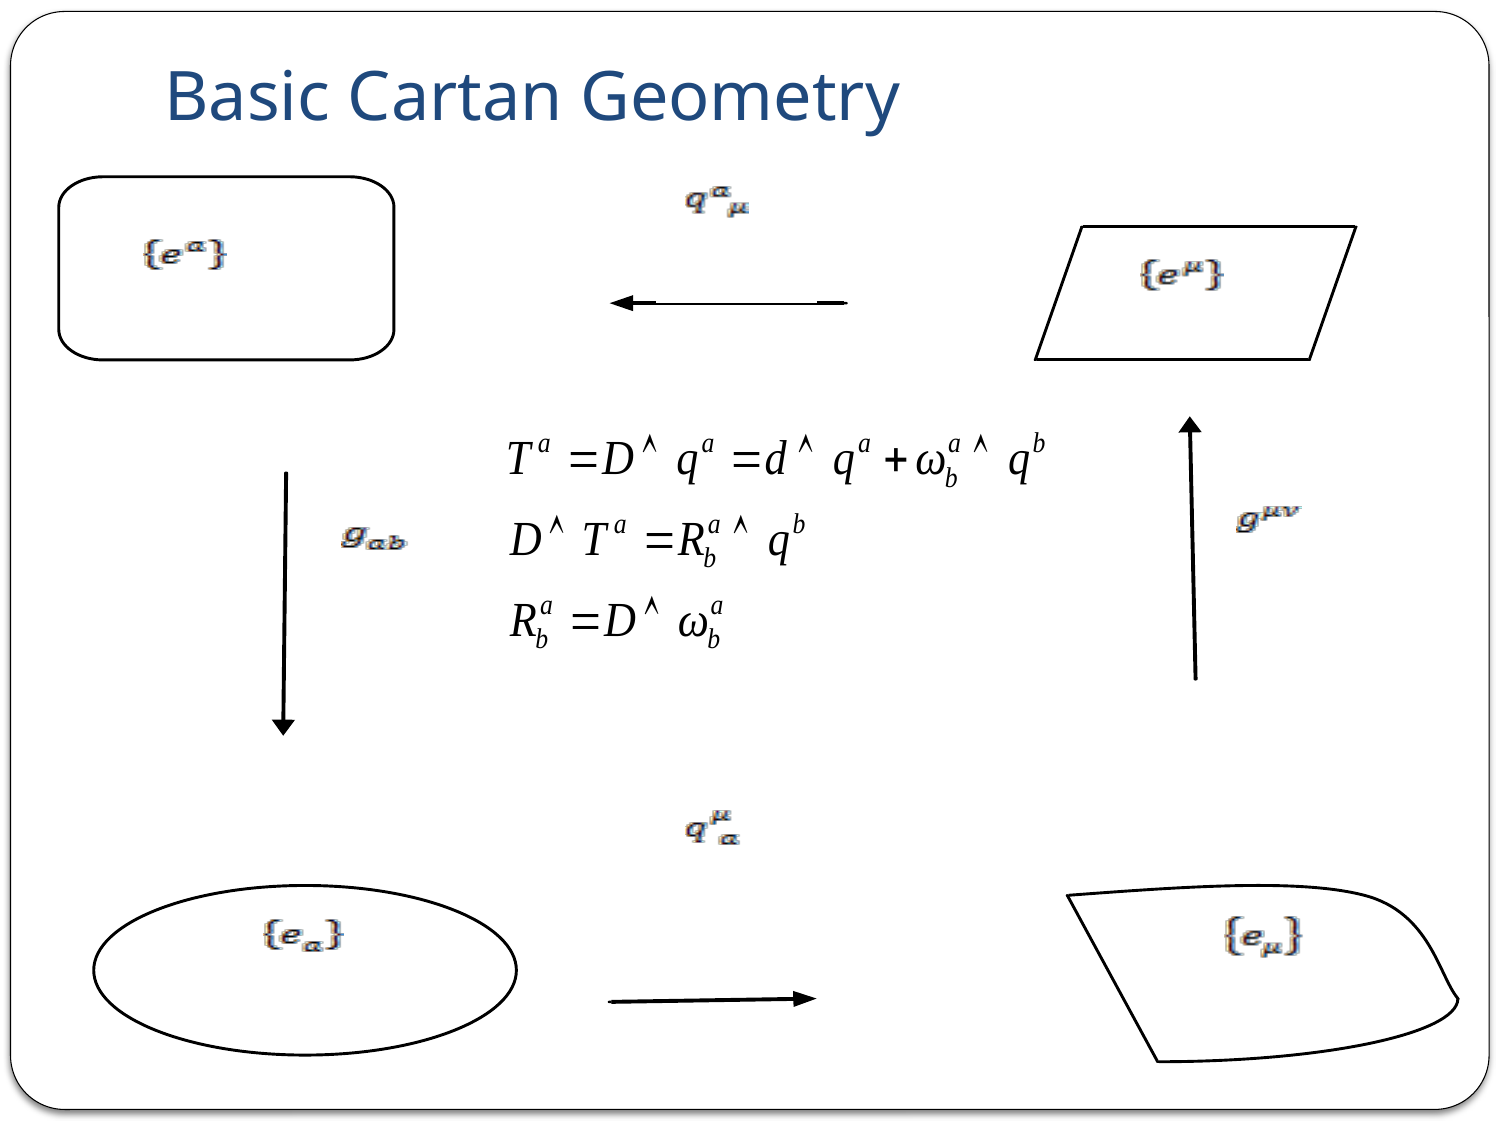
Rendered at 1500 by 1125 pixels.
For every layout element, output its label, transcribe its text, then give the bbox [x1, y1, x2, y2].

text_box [501, 420, 1055, 658]
title Basic Cartan Geometry [150, 44, 1425, 99]
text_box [0, 101, 1500, 1067]
